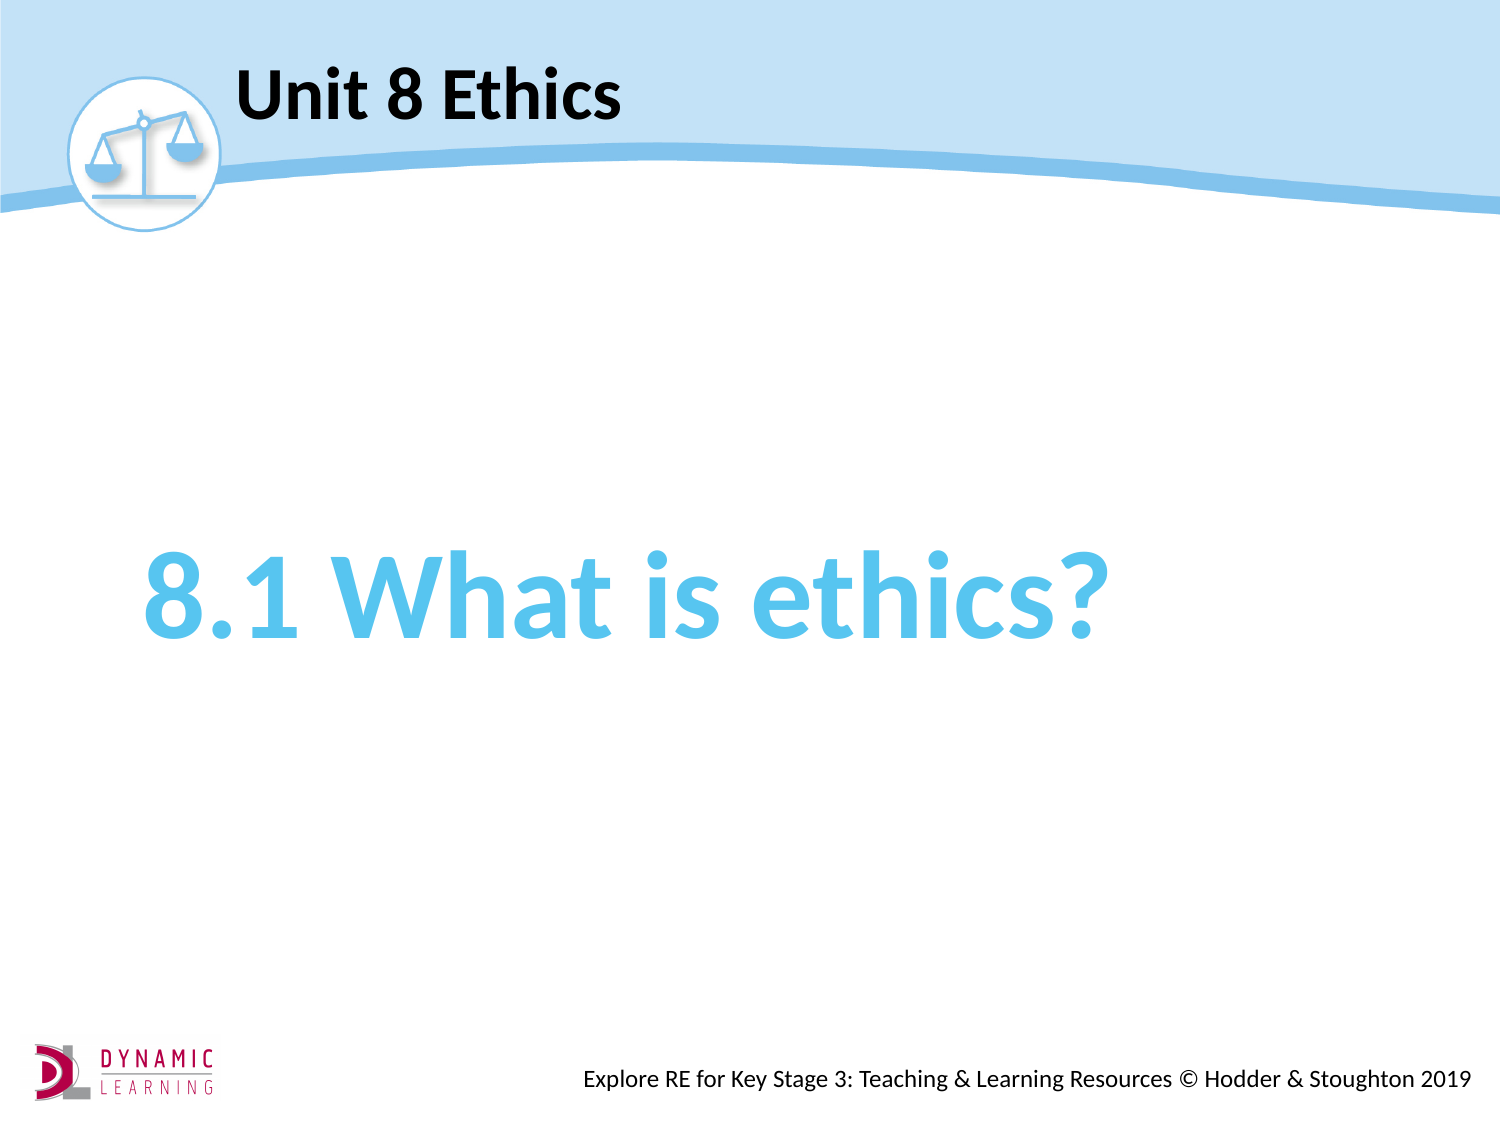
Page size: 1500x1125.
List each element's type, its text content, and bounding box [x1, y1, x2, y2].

picture [0, 0, 1500, 271]
picture [20, 1034, 221, 1101]
title 8.1 What is ethics? [127, 184, 1423, 1012]
